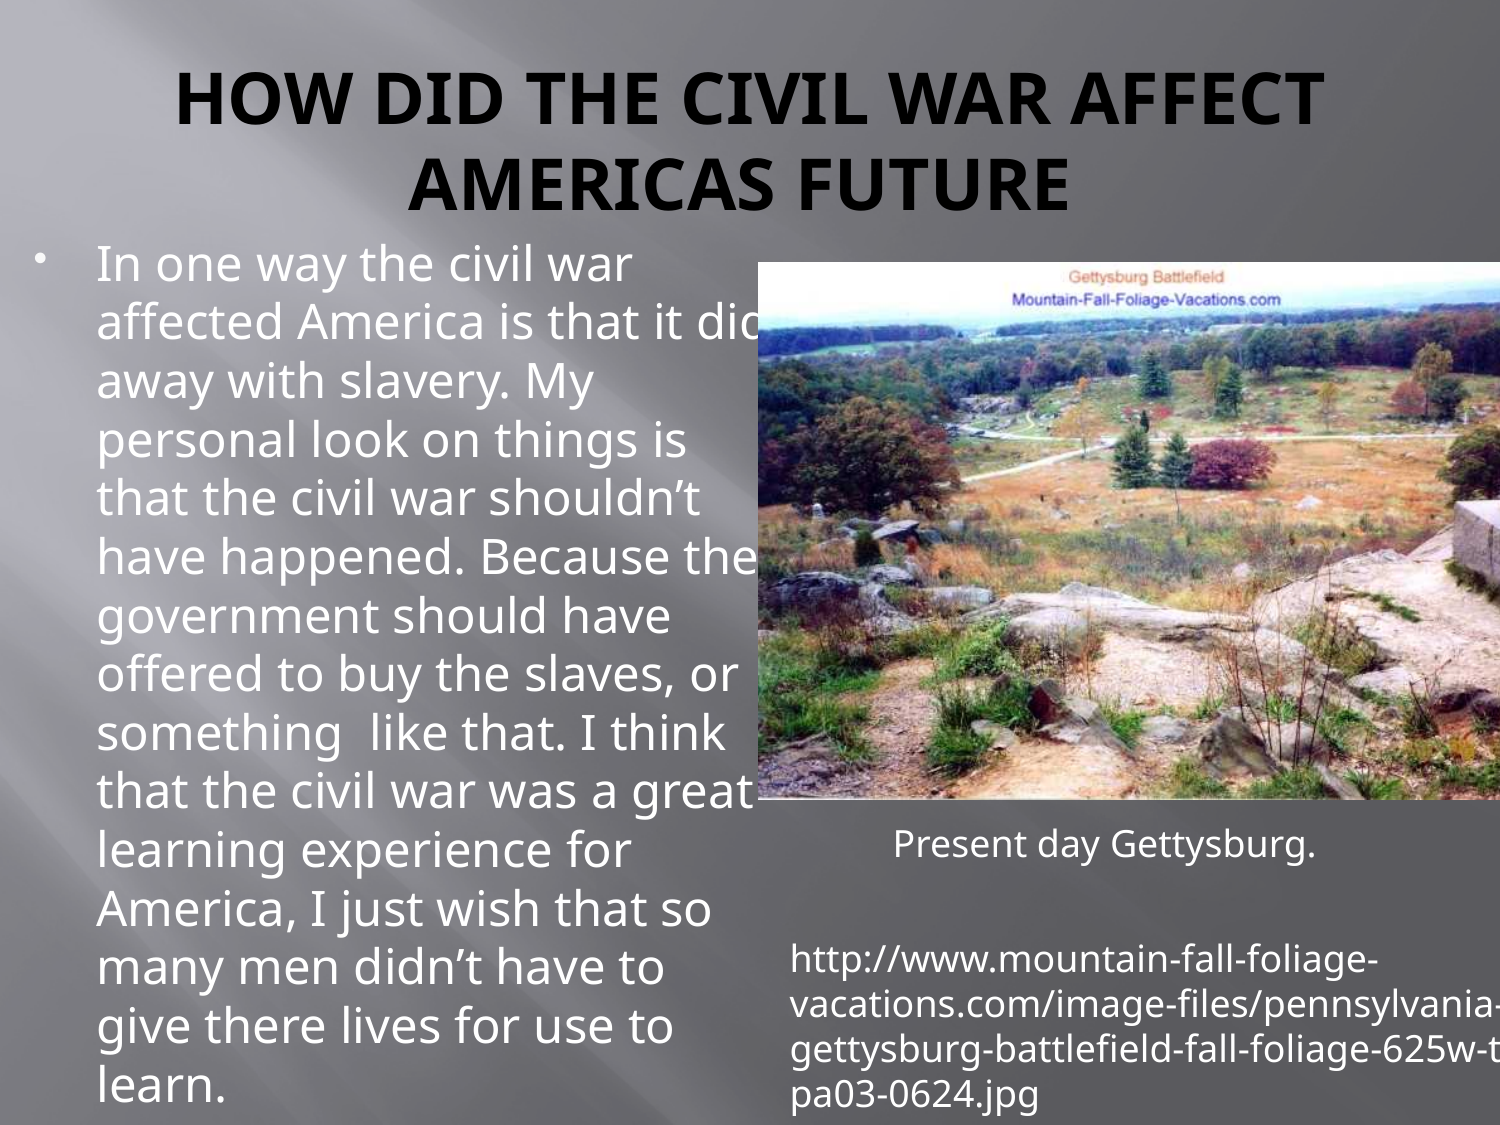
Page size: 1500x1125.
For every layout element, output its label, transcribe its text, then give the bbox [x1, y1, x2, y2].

text_box http://www.mountain-fall-foliage-vacations.com/image-files/pennsylvania-gettysburg-battlefield-fall-foliage-625w-t-pa03-0624.jpg [774, 928, 1500, 1123]
text_box Present day Gettysburg. [878, 844, 1332, 873]
title HOW DID THE CIVIL WAR AFFECT AMERICAS FUTURE [75, 45, 1425, 233]
picture [758, 262, 1500, 801]
list In one way the civil war affected America is that it did away with slavery. My personal look on things is that the civil war shouldn’t have happened. Because the government should have offered to buy the slaves, or something like that. I think that the civil war was a great learning experience for America, I just wish that so many men didn’t have to give there lives for use to learn. [0, 224, 788, 1125]
